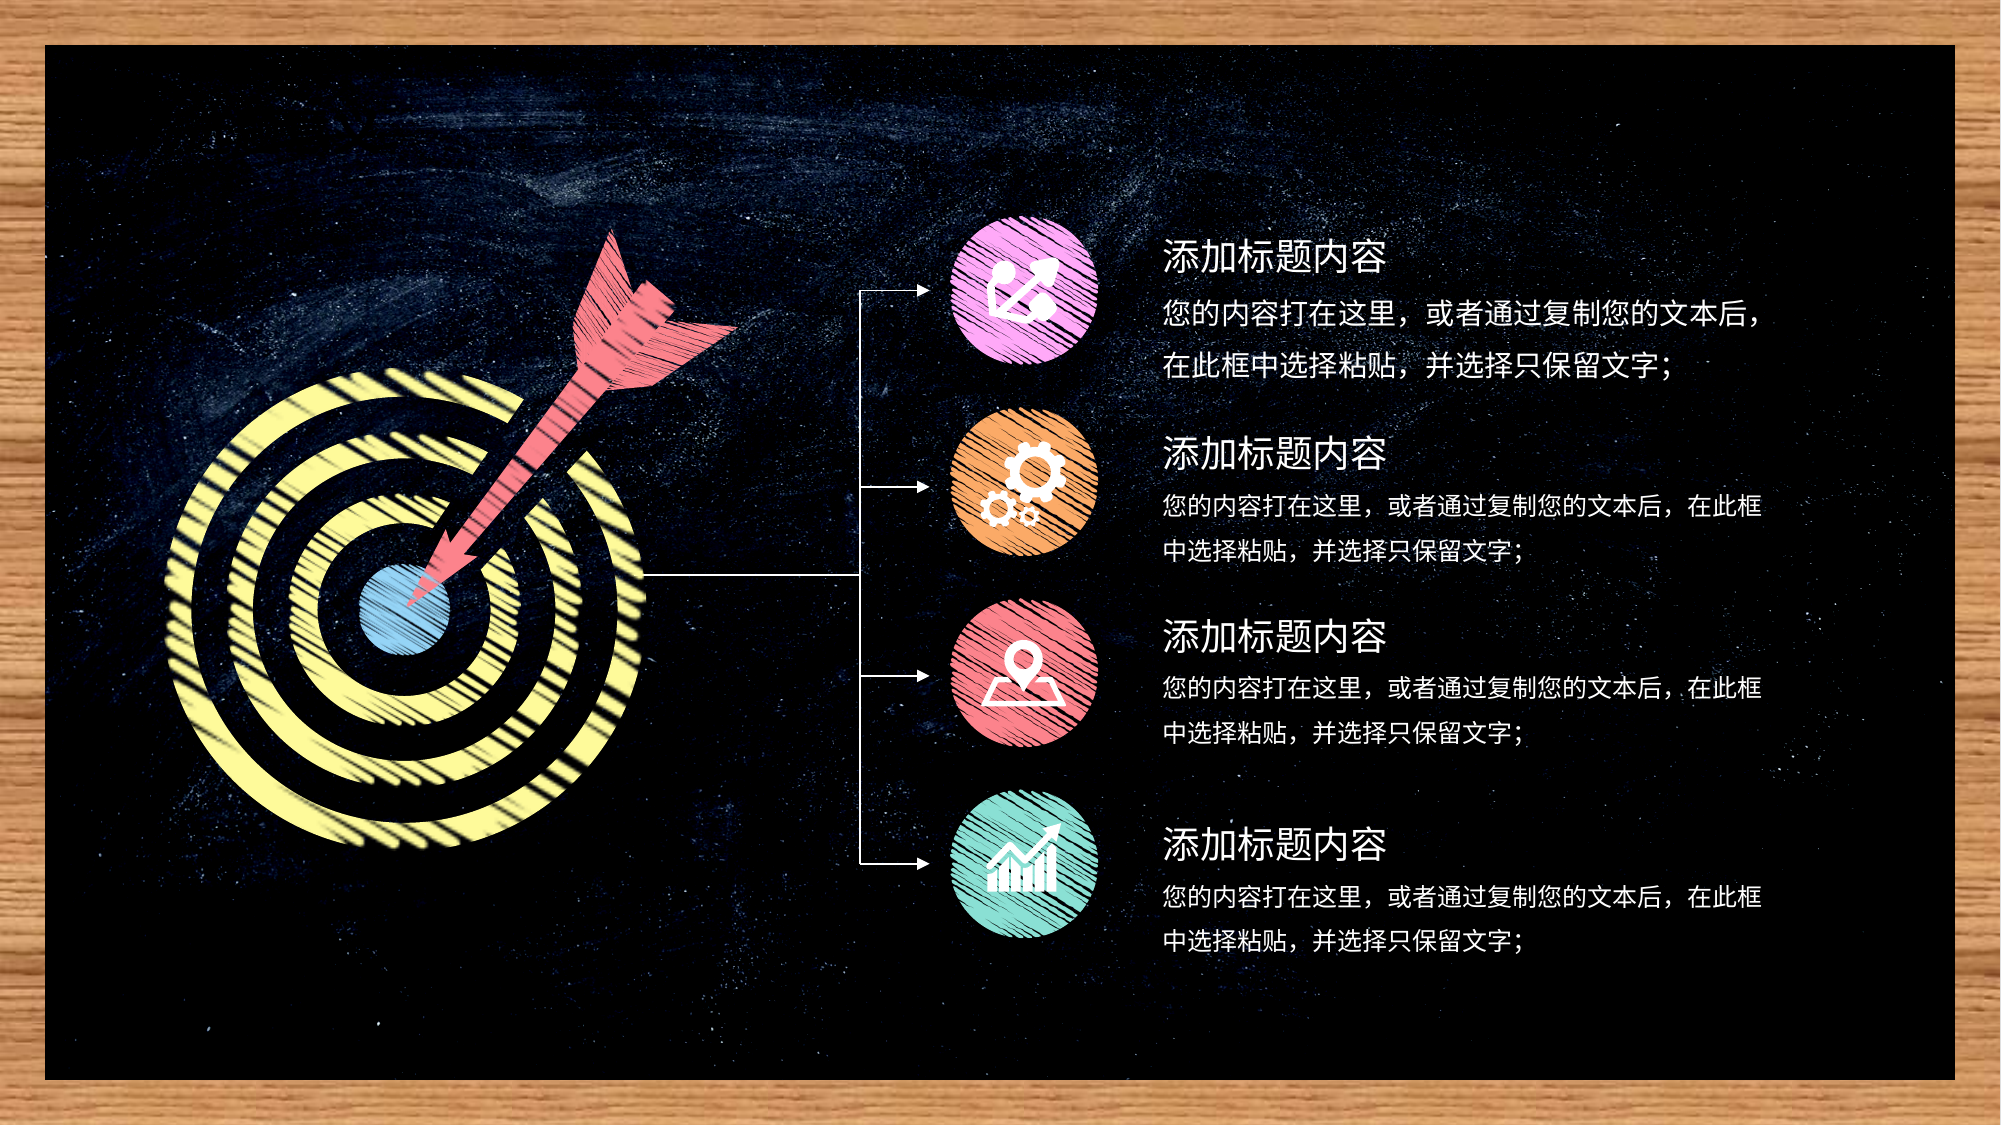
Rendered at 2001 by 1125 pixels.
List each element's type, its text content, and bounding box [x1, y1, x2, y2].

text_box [859, 290, 930, 864]
text_box 添加标题内容 您的内容打在这里，或者通过复制您的文本后，在此框中选择粘贴，并选择只保留文字； [1148, 791, 1802, 964]
text_box 添加标题内容 您的内容打在这里，或者通过复制您的文本后，在此框中选择粘贴，并选择只保留文字； [1148, 400, 1802, 573]
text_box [949, 598, 1099, 748]
text_box [0, 0, 2000, 1125]
text_box [162, 367, 647, 852]
text_box 01 [75, 85, 180, 176]
text_box 添加标题内容 您的内容打在这里，或者通过复制您的文本后，在此框中选择粘贴，并选择只保留文字； [1148, 583, 1802, 756]
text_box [949, 406, 1099, 557]
text_box [225, 431, 583, 788]
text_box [949, 789, 1099, 939]
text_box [949, 215, 1099, 365]
text_box [287, 493, 521, 727]
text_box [404, 226, 739, 610]
picture [46, 46, 1954, 1079]
text_box 添加标题内容 您的内容打在这里，或者通过复制您的文本后，在此框中选择粘贴，并选择只保留文字； [1148, 202, 1802, 390]
text_box [358, 563, 451, 656]
text_box 选题意义 [180, 93, 649, 169]
